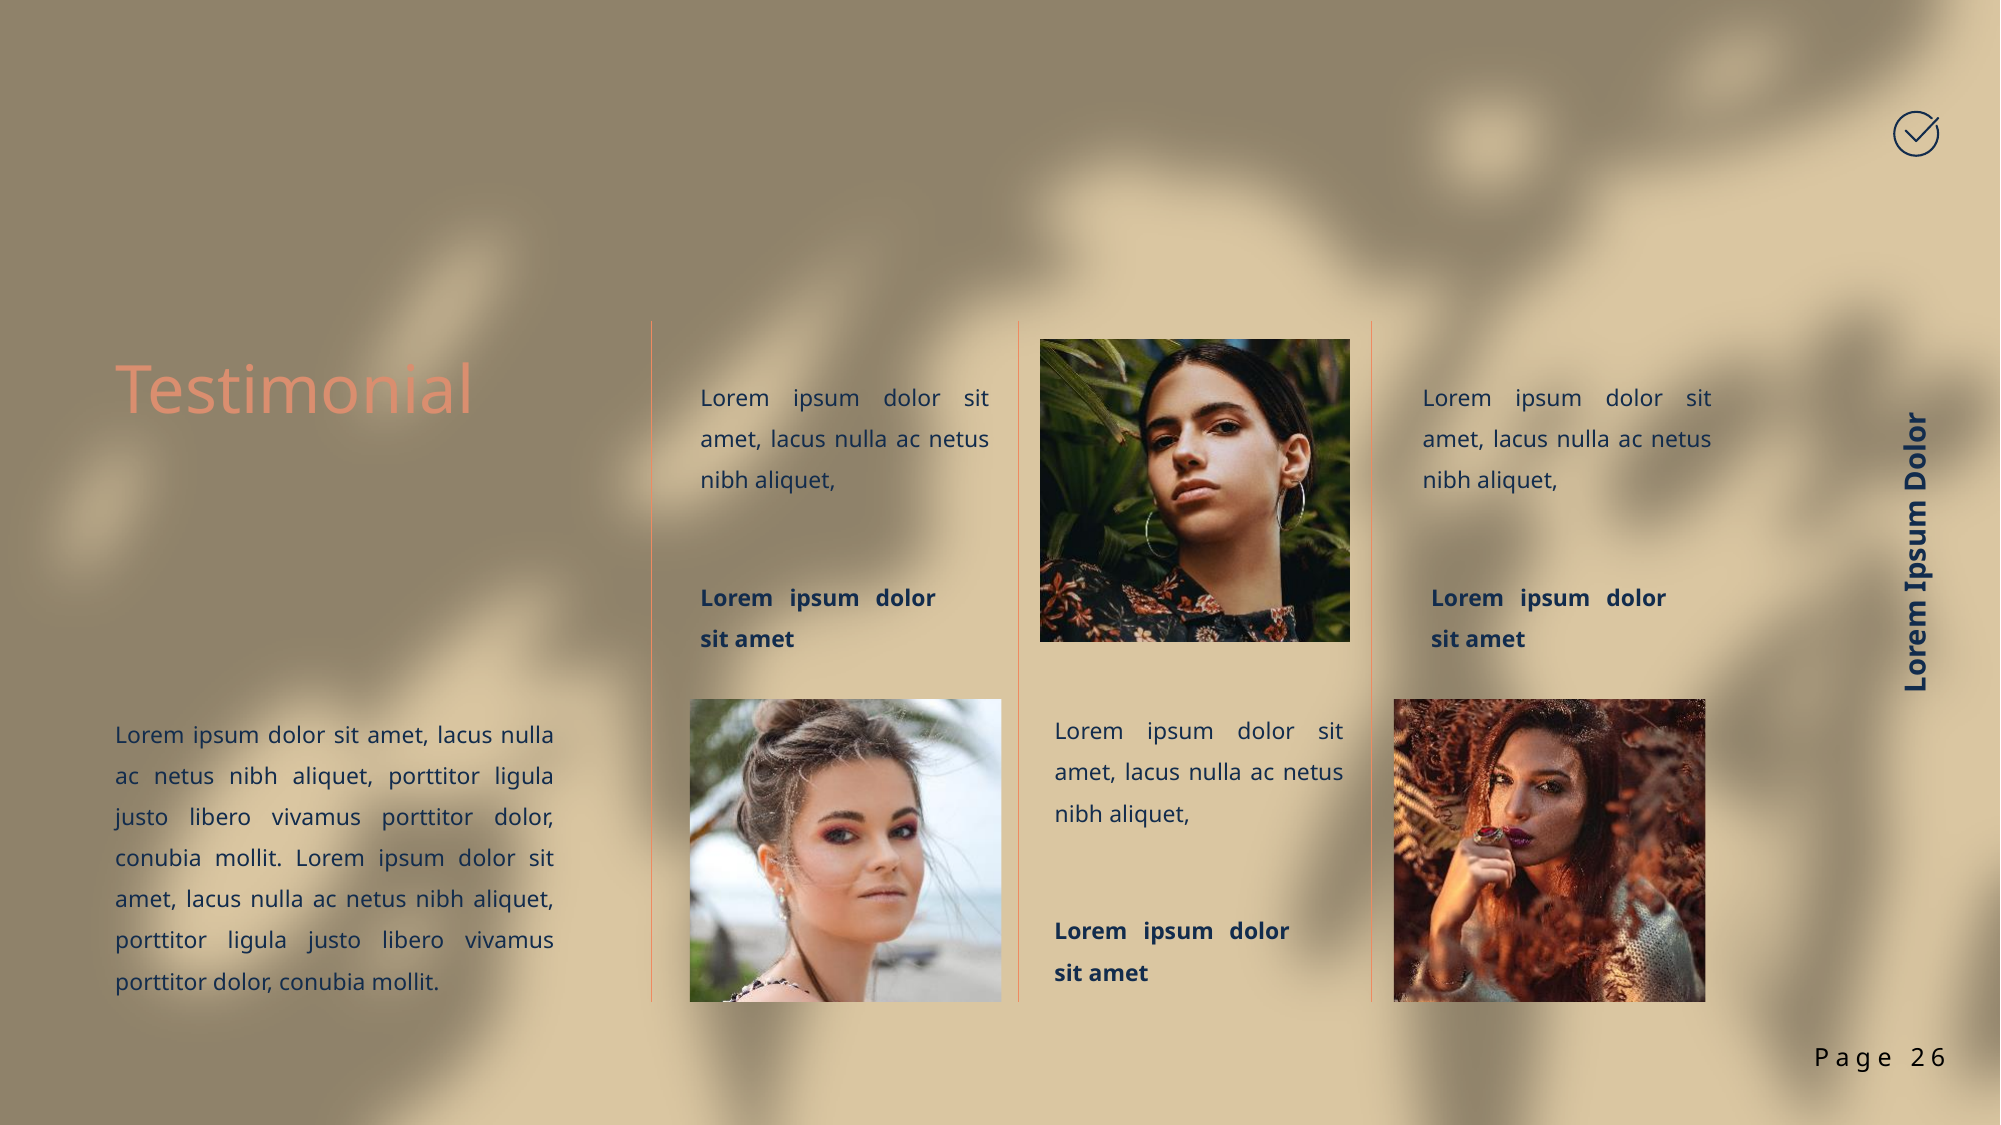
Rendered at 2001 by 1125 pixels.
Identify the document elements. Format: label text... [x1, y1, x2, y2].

text_box Testimonial [100, 339, 583, 433]
text_box Lorem ipsum dolor sit amet [1039, 895, 1306, 993]
text_box Lorem ipsum dolor sit amet, lacus nulla ac netus nibh aliquet, [685, 362, 1005, 501]
text_box [1893, 110, 1940, 133]
text_box Lorem ipsum dolor sit amet [685, 562, 951, 660]
text_box Lorem Ipsum Dolor [1893, 133, 1961, 708]
picture [0, 0, 2000, 1125]
text_box Lorem ipsum dolor sit amet, lacus nulla ac netus nibh aliquet, porttitor ligula justo libero vivamus porttitor dolor, conubia mollit. Lorem ipsum dolor sit amet, lacus nulla ac netus nibh aliquet, porttitor ligula justo libero vivamus porttitor dolor, conubia mollit. [100, 699, 570, 1002]
text_box Lorem ipsum dolor sit amet [1416, 562, 1682, 660]
text_box Lorem ipsum dolor sit amet, lacus nulla ac netus nibh aliquet, [1407, 362, 1727, 501]
text_box Lorem ipsum dolor sit amet, lacus nulla ac netus nibh aliquet, [1039, 695, 1359, 834]
